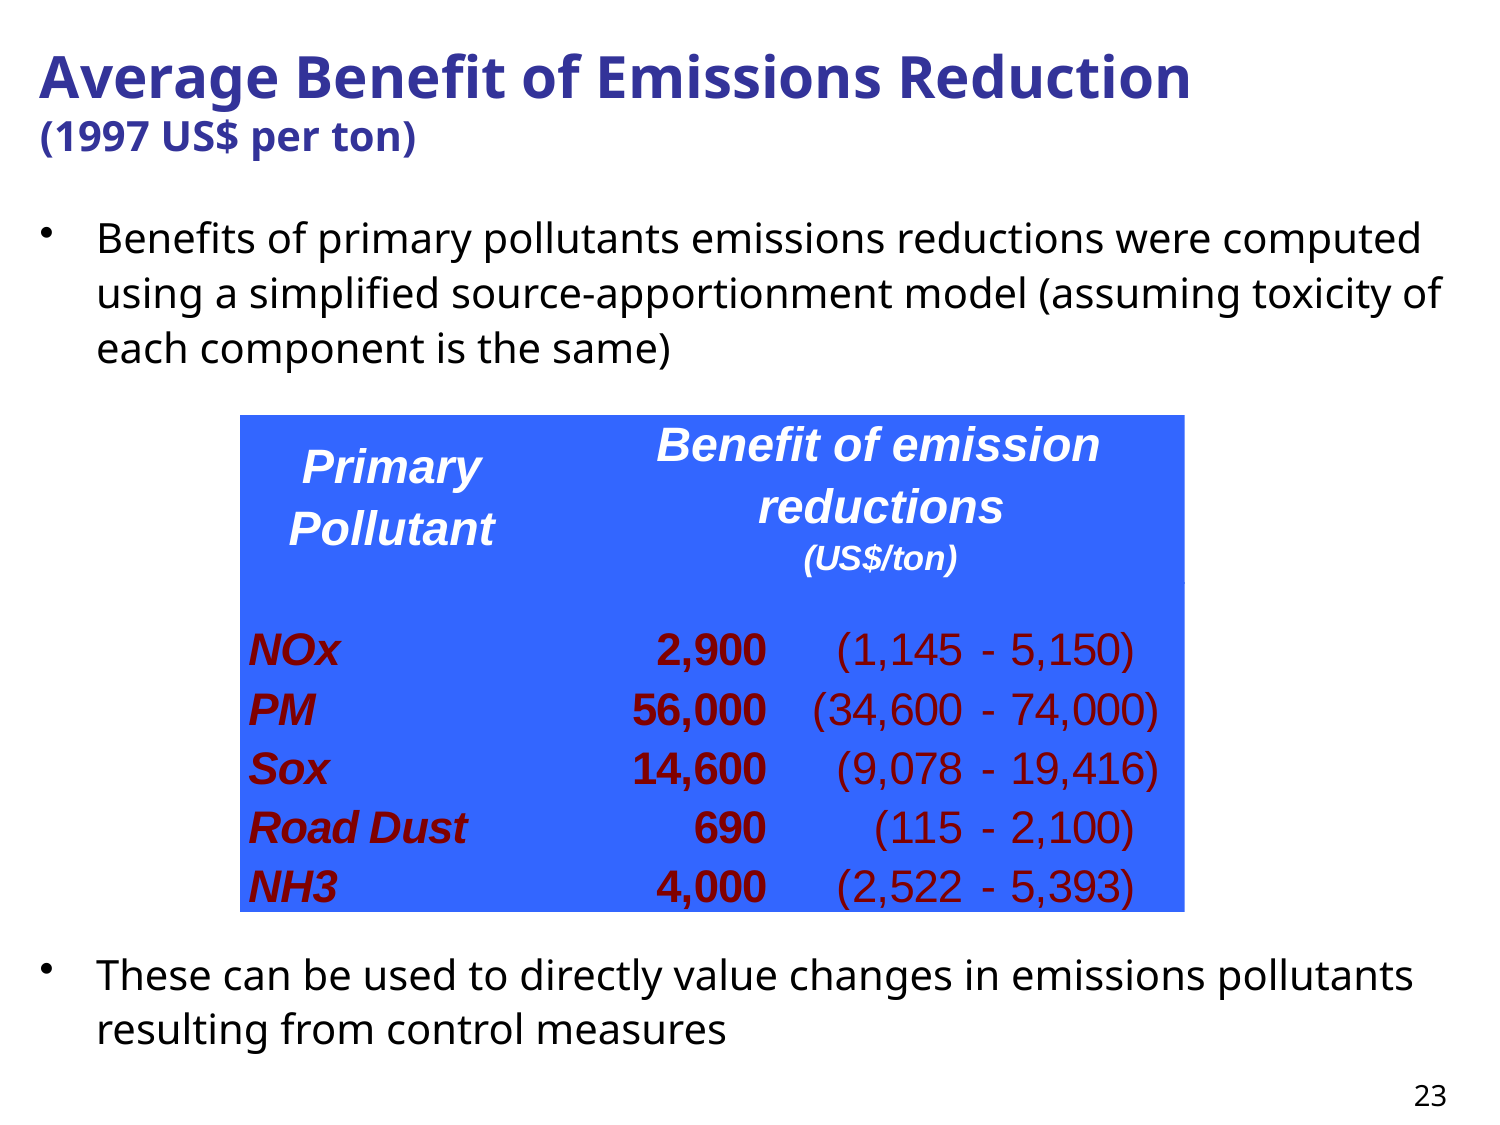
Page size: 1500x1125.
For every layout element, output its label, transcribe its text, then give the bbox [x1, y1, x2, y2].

text_box Benefits of primary pollutants emissions reductions were computed using a simplified source-apportionment model (assuming toxicity of each component is the same) These can be used to directly value changes in emissions pollutants resulting from control measures [24, 199, 1463, 1100]
slide_number 23 [1149, 1100, 1463, 1125]
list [237, 412, 1188, 915]
title Average Benefit of Emissions Reduction (1997 US$ per ton) [24, 24, 1463, 176]
